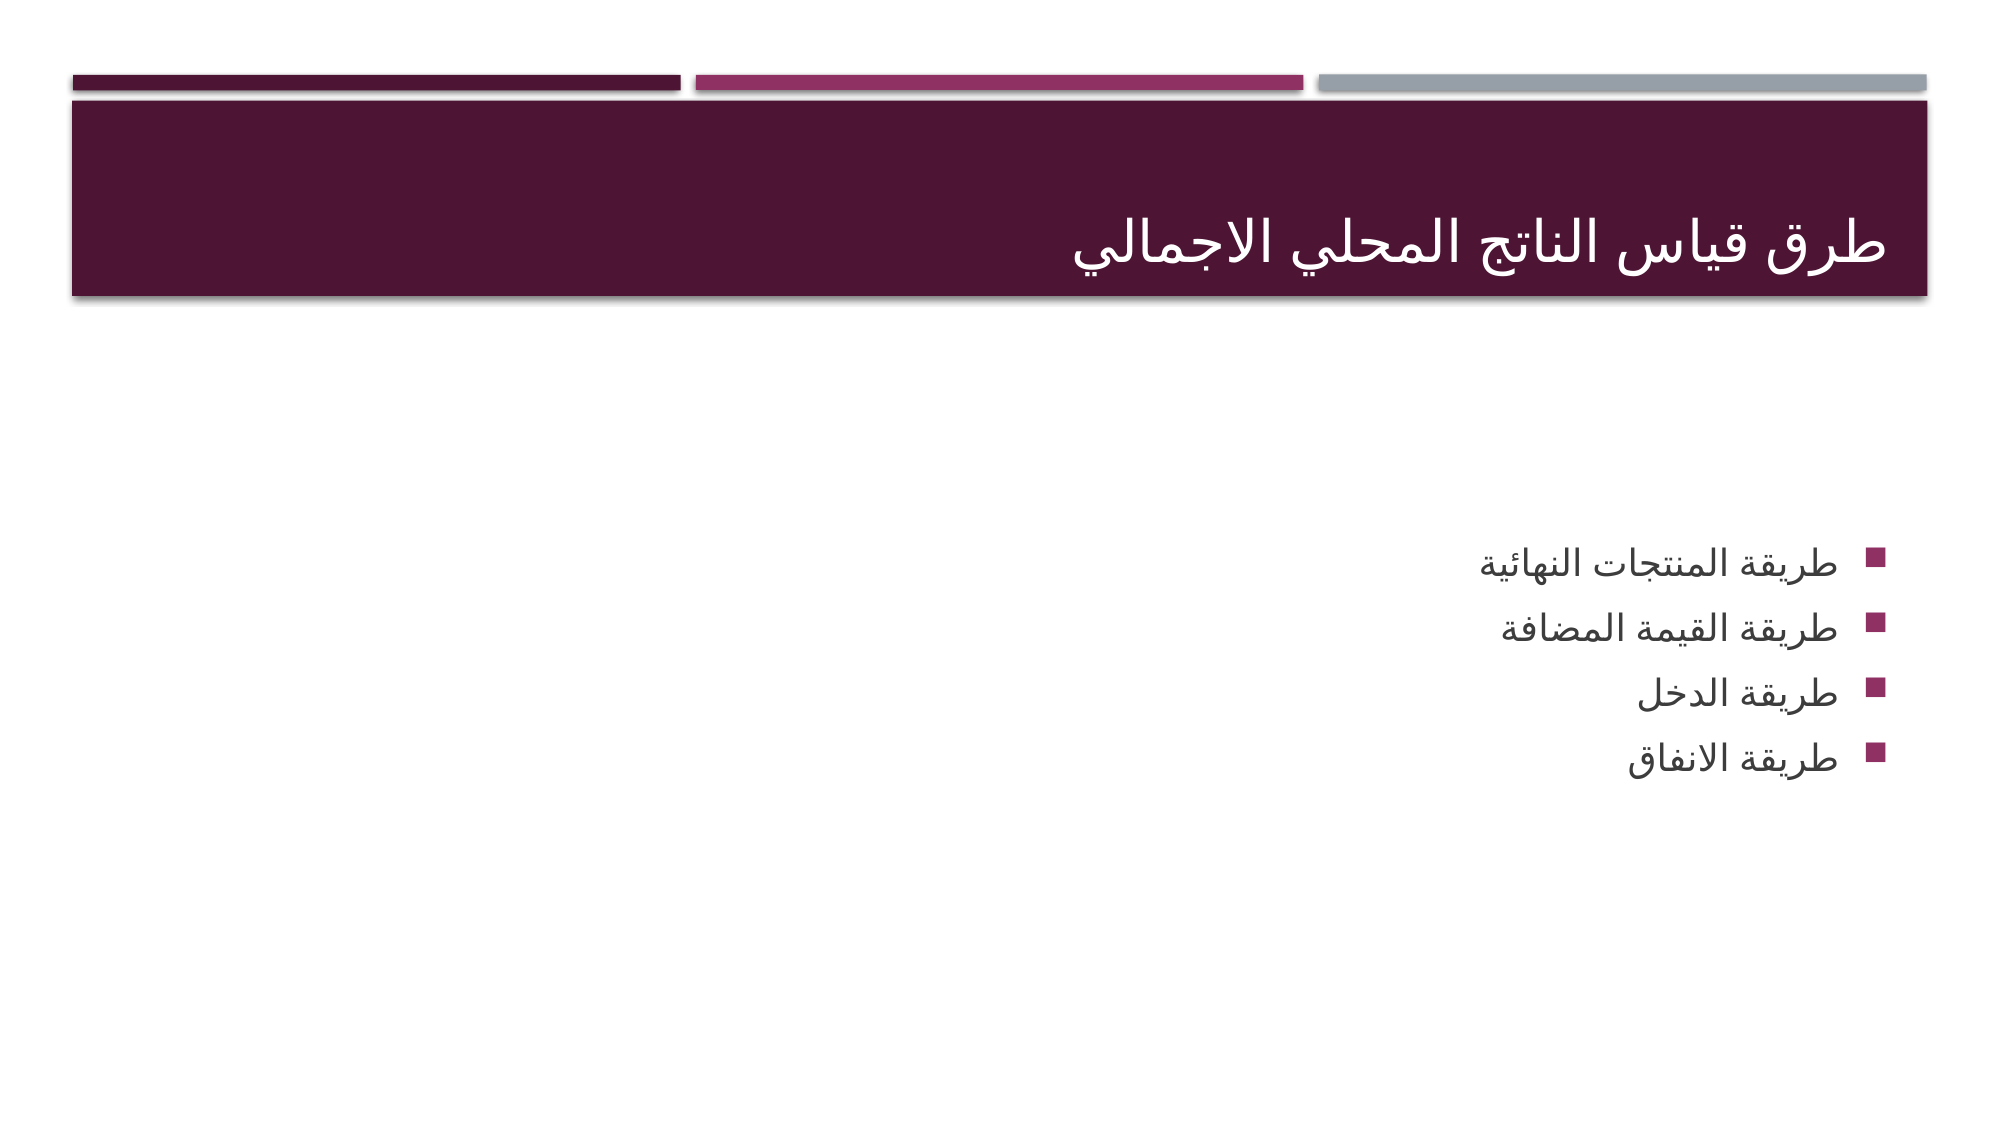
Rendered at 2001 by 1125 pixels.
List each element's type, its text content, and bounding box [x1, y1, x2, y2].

title طرق قياس الناتج المحلي الاجمالي [95, 115, 1905, 282]
list طريقة المنتجات النهائية طريقة القيمة المضافة طريقة الدخل طريقة الانفاق [95, 357, 1905, 962]
